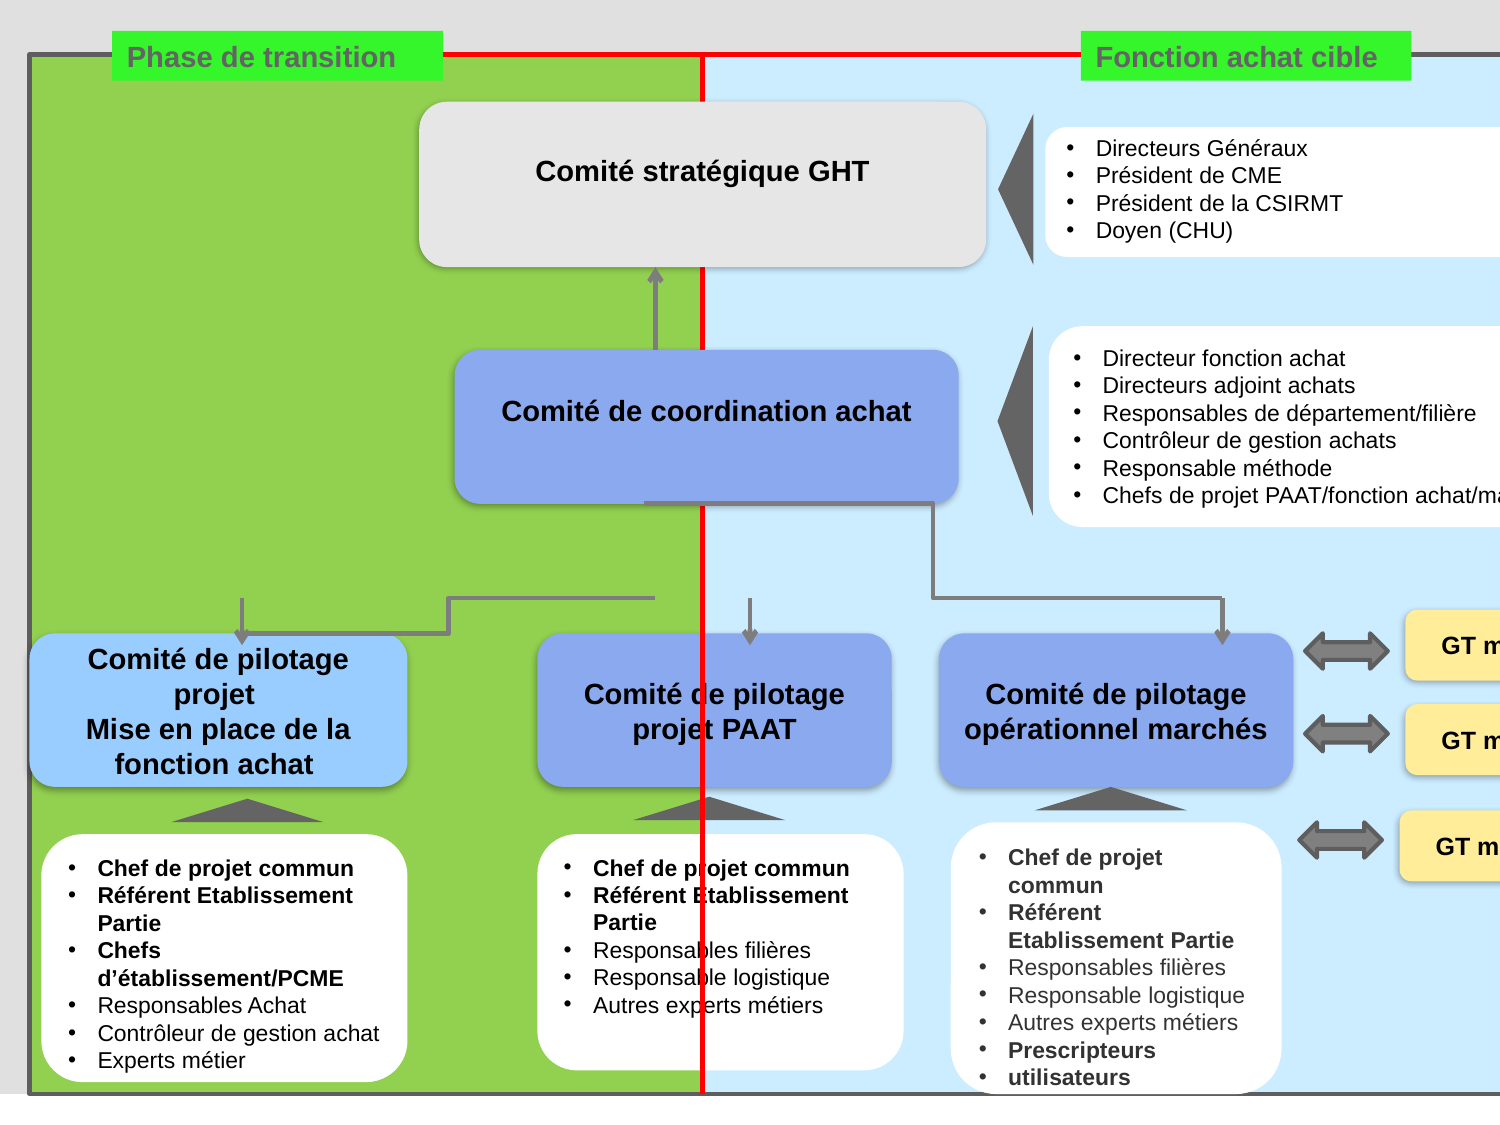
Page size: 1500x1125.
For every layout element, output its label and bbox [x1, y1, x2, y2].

text_box [0, 0, 1500, 1095]
